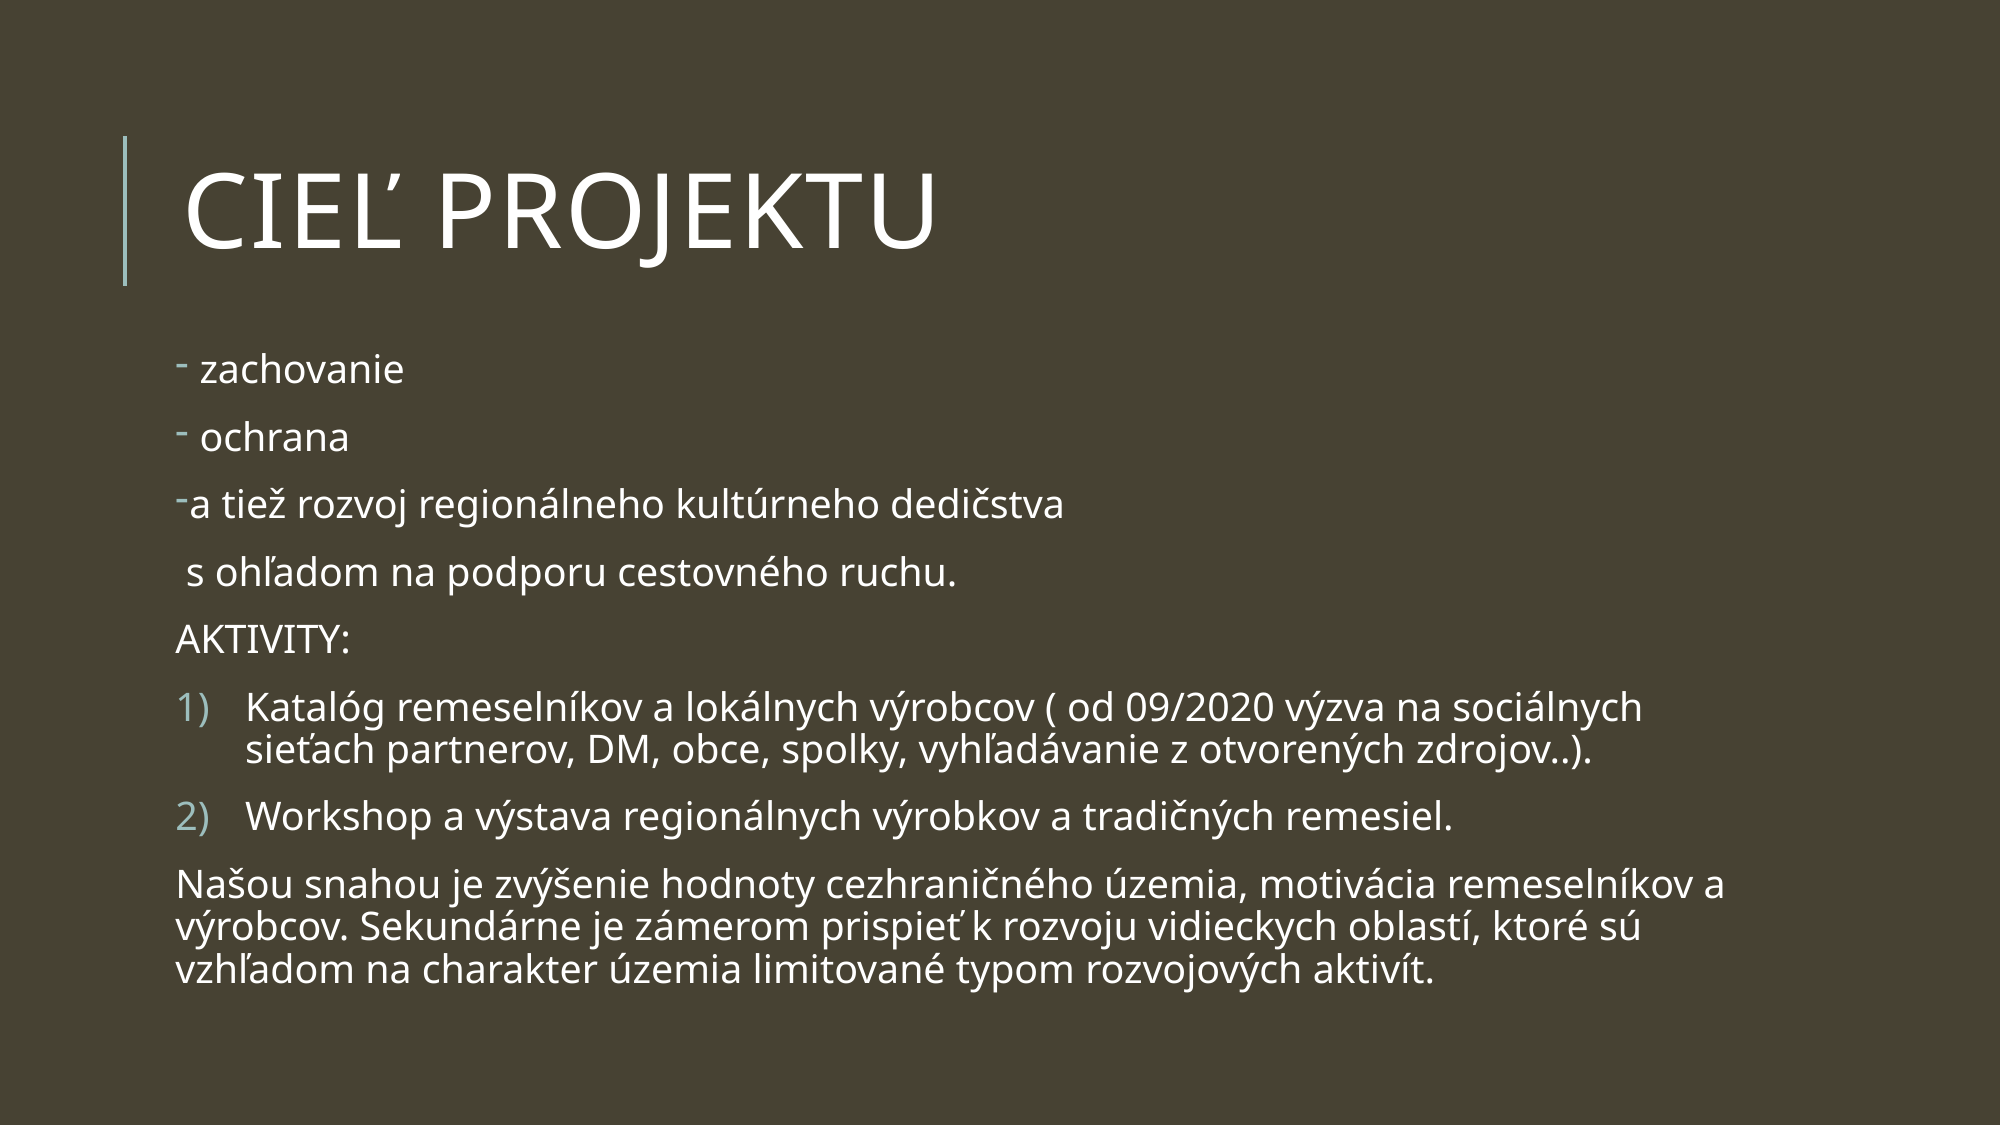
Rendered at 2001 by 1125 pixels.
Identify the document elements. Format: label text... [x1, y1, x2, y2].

title Cieľ projektu [168, 96, 1763, 341]
list zachovanie ochrana a tiež rozvoj regionálneho kultúrneho dedičstva s ohľadom na podporu cestovného ruchu. AKTIVITY: Katalóg remeselníkov a lokálnych výrobcov ( od 09/2020 výzva na sociálnych sieťach partnerov, DM, obce, spolky, vyhľadávanie z otvorených zdrojov..). Workshop a výstava regionálnych výrobkov a tradičných remesiel. Našou snahou je zvýšenie hodnoty cezhraničného územia, motivácia remeselníkov a výrobcov. Sekundárne je zámerom prispieť k rozvoju vidieckych oblastí, ktoré sú vzhľadom na charakter územia limitované typom rozvojových aktivít. [168, 341, 1763, 1002]
